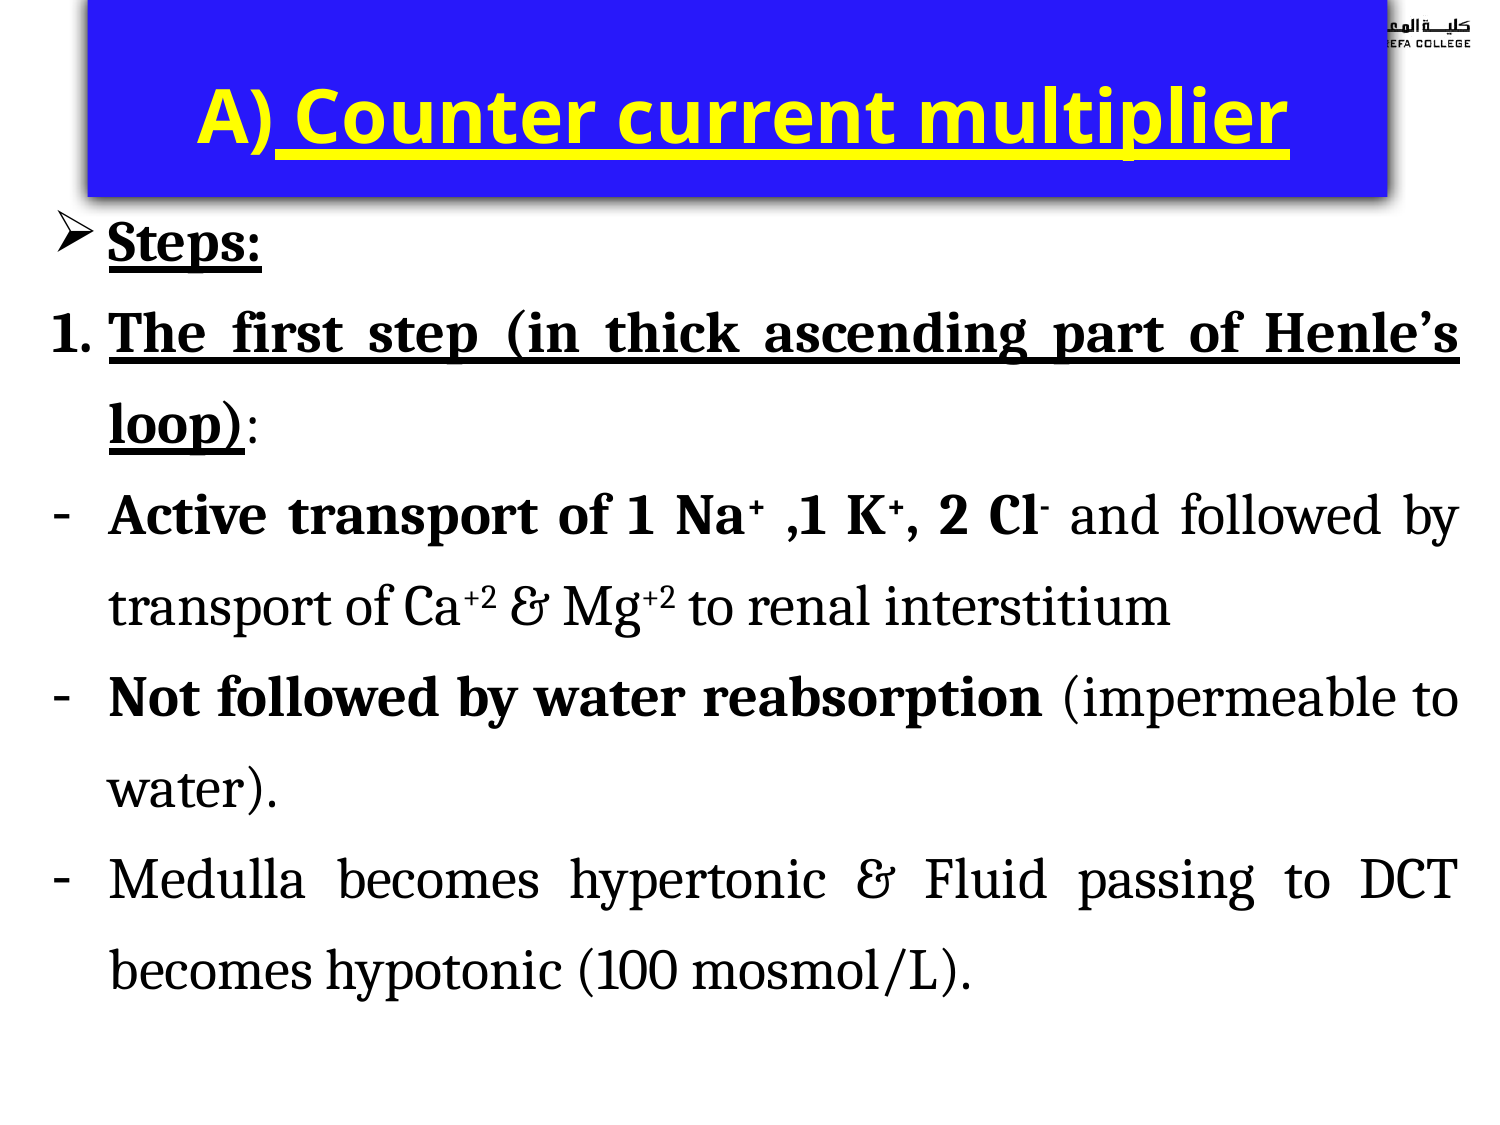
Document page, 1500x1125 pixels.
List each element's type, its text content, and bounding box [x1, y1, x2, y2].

title A) Counter current multiplier [87, 0, 1388, 197]
list Steps: The first step (in thick ascending part of Henle’s loop): Active transport of 1 Na+ ,1 K+, 2 Cl- and followed by transport of Ca+2 & Mg+2 to renal interstitium Not followed by water reabsorption (impermeable to water). Medulla becomes hypertonic & Fluid passing to DCT becomes hypotonic (100 mosmol/L). [37, 174, 1475, 1100]
picture [1388, 0, 1475, 65]
